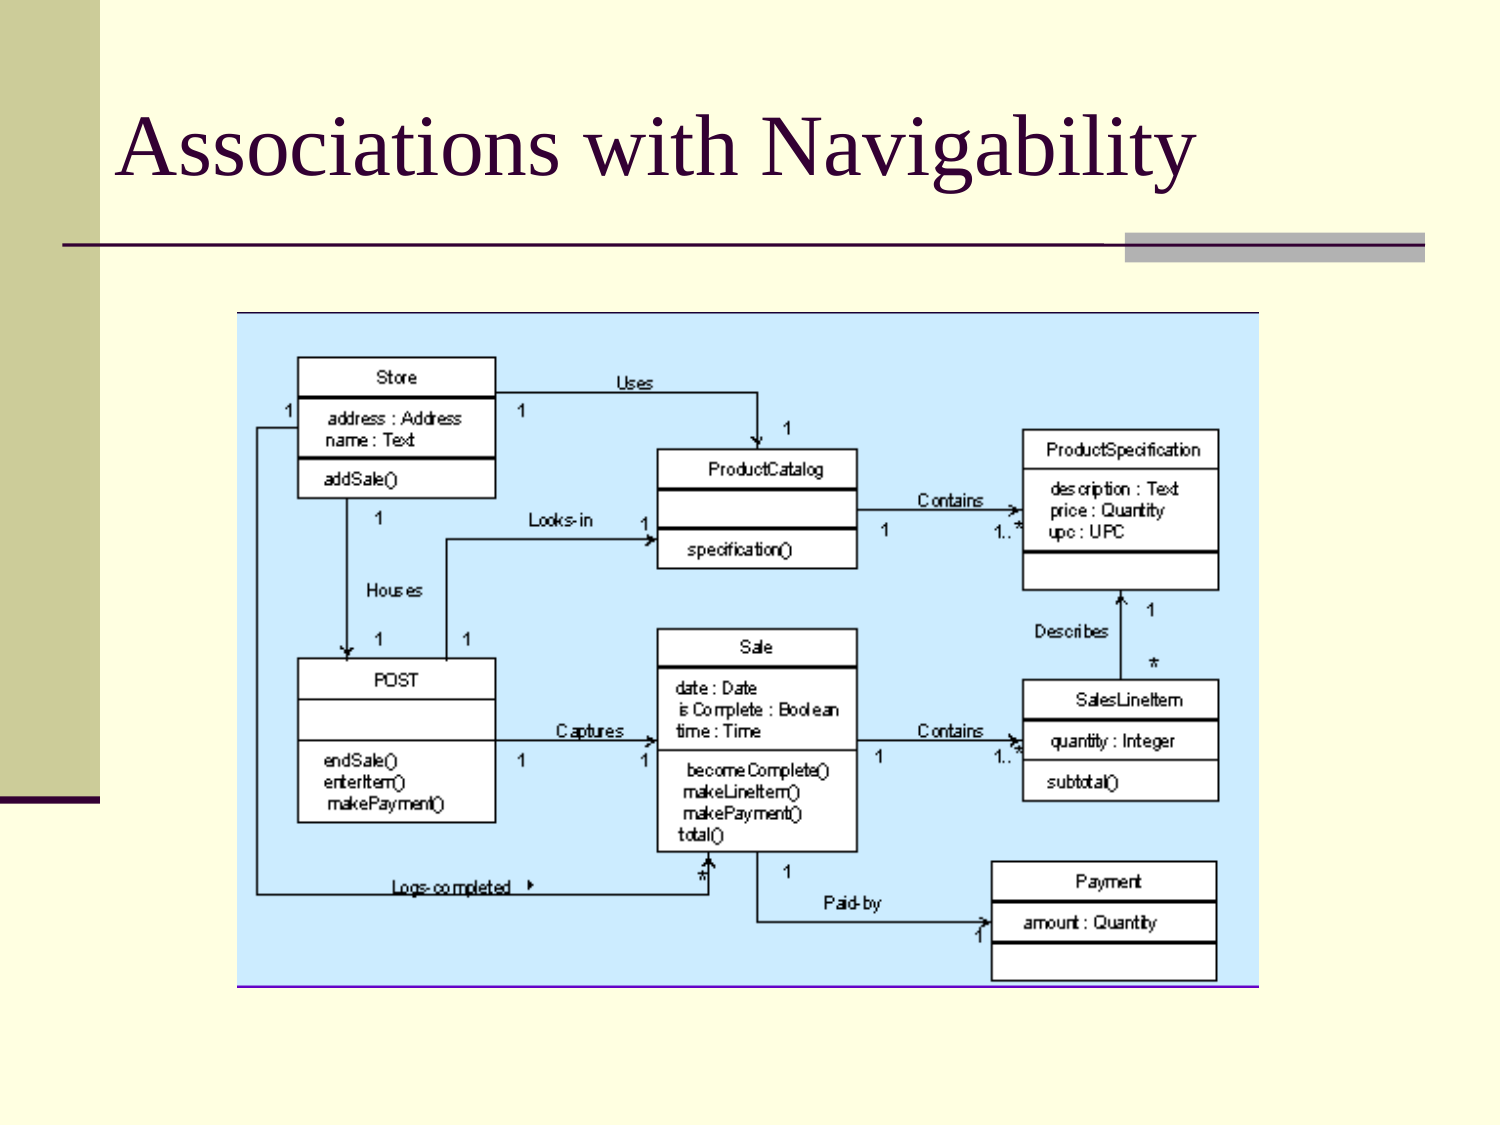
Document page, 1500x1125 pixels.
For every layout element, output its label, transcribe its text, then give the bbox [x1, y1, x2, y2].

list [237, 312, 1259, 988]
title Associations with Navigability [99, 37, 1299, 244]
